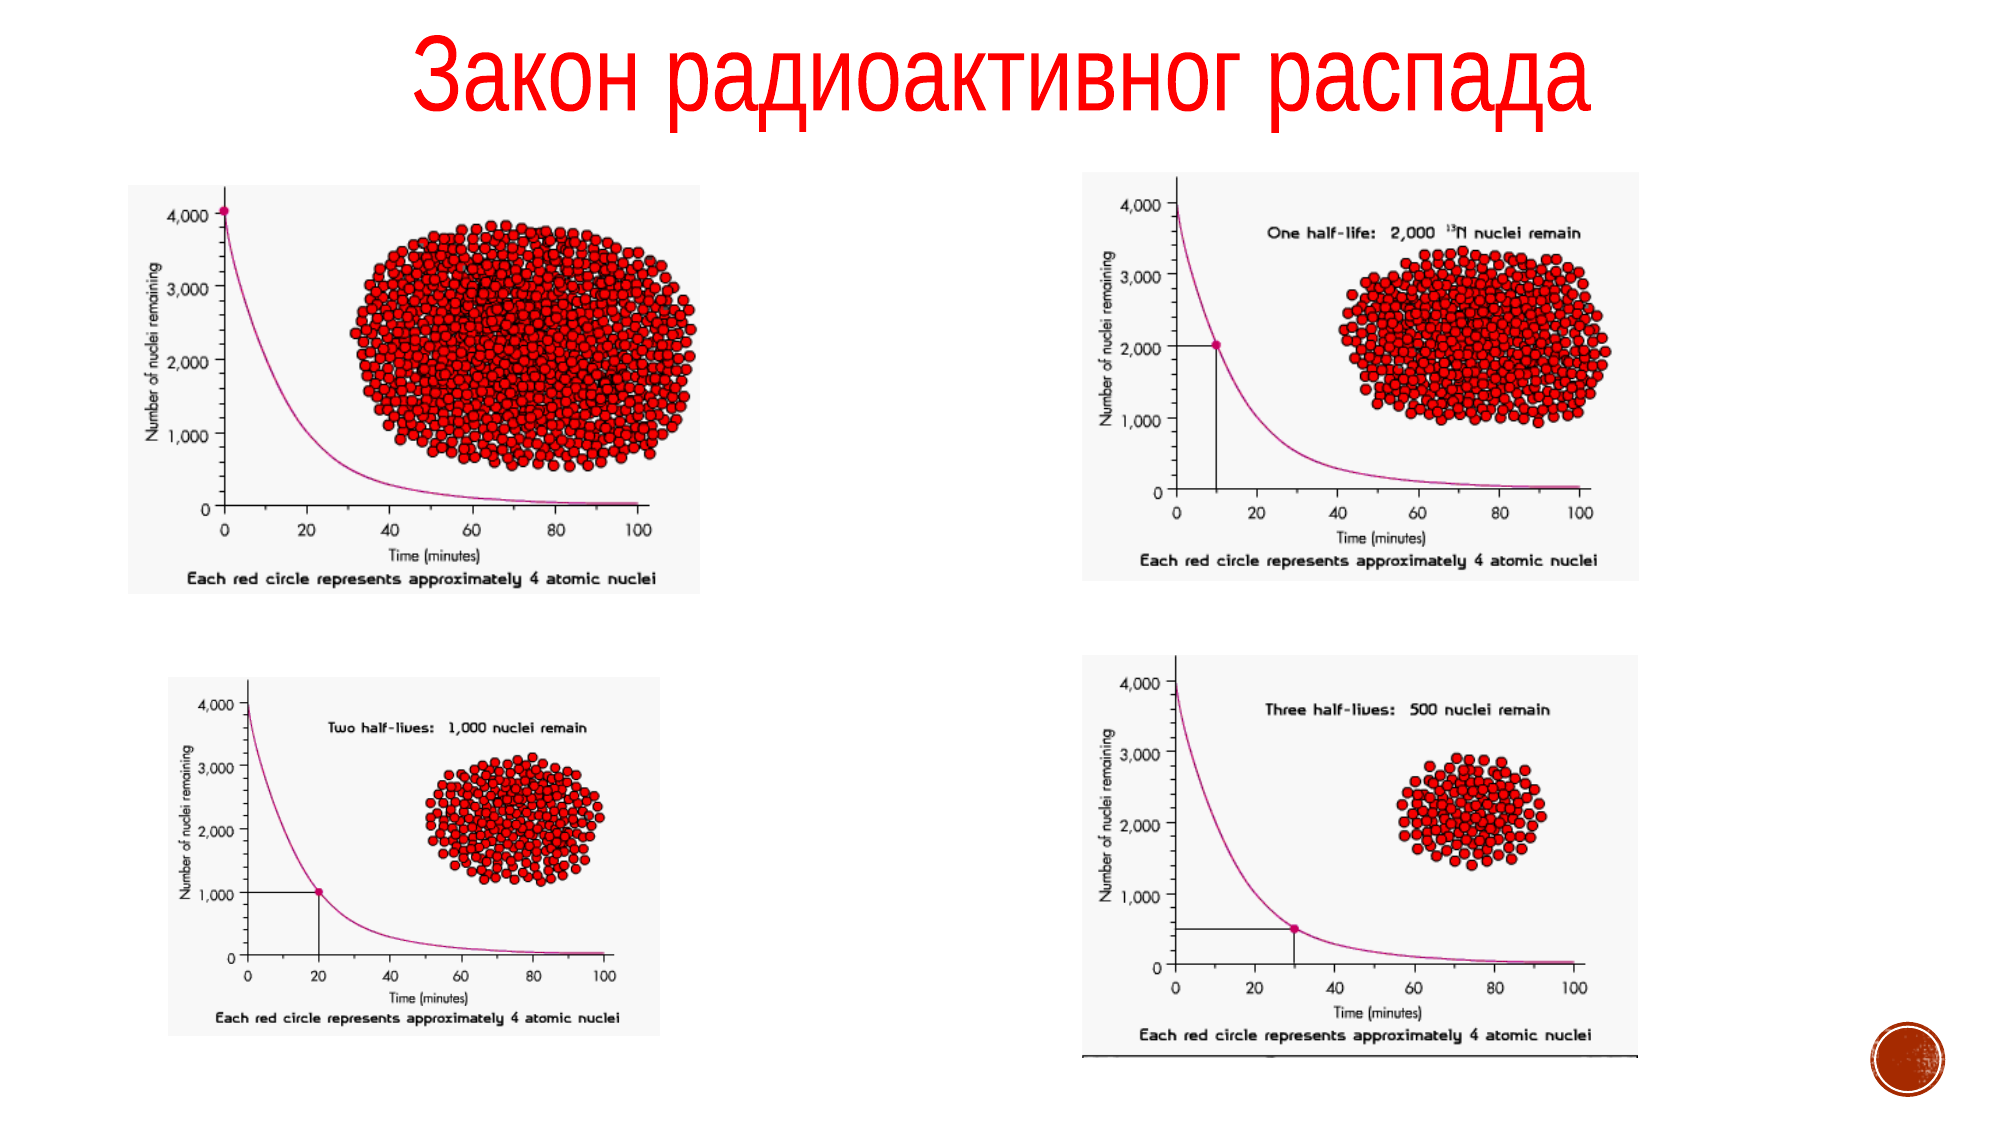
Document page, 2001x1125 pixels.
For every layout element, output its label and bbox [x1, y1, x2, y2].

list [132, 188, 697, 592]
list [1085, 658, 1635, 1055]
list [172, 680, 657, 1034]
list [1084, 174, 1637, 578]
